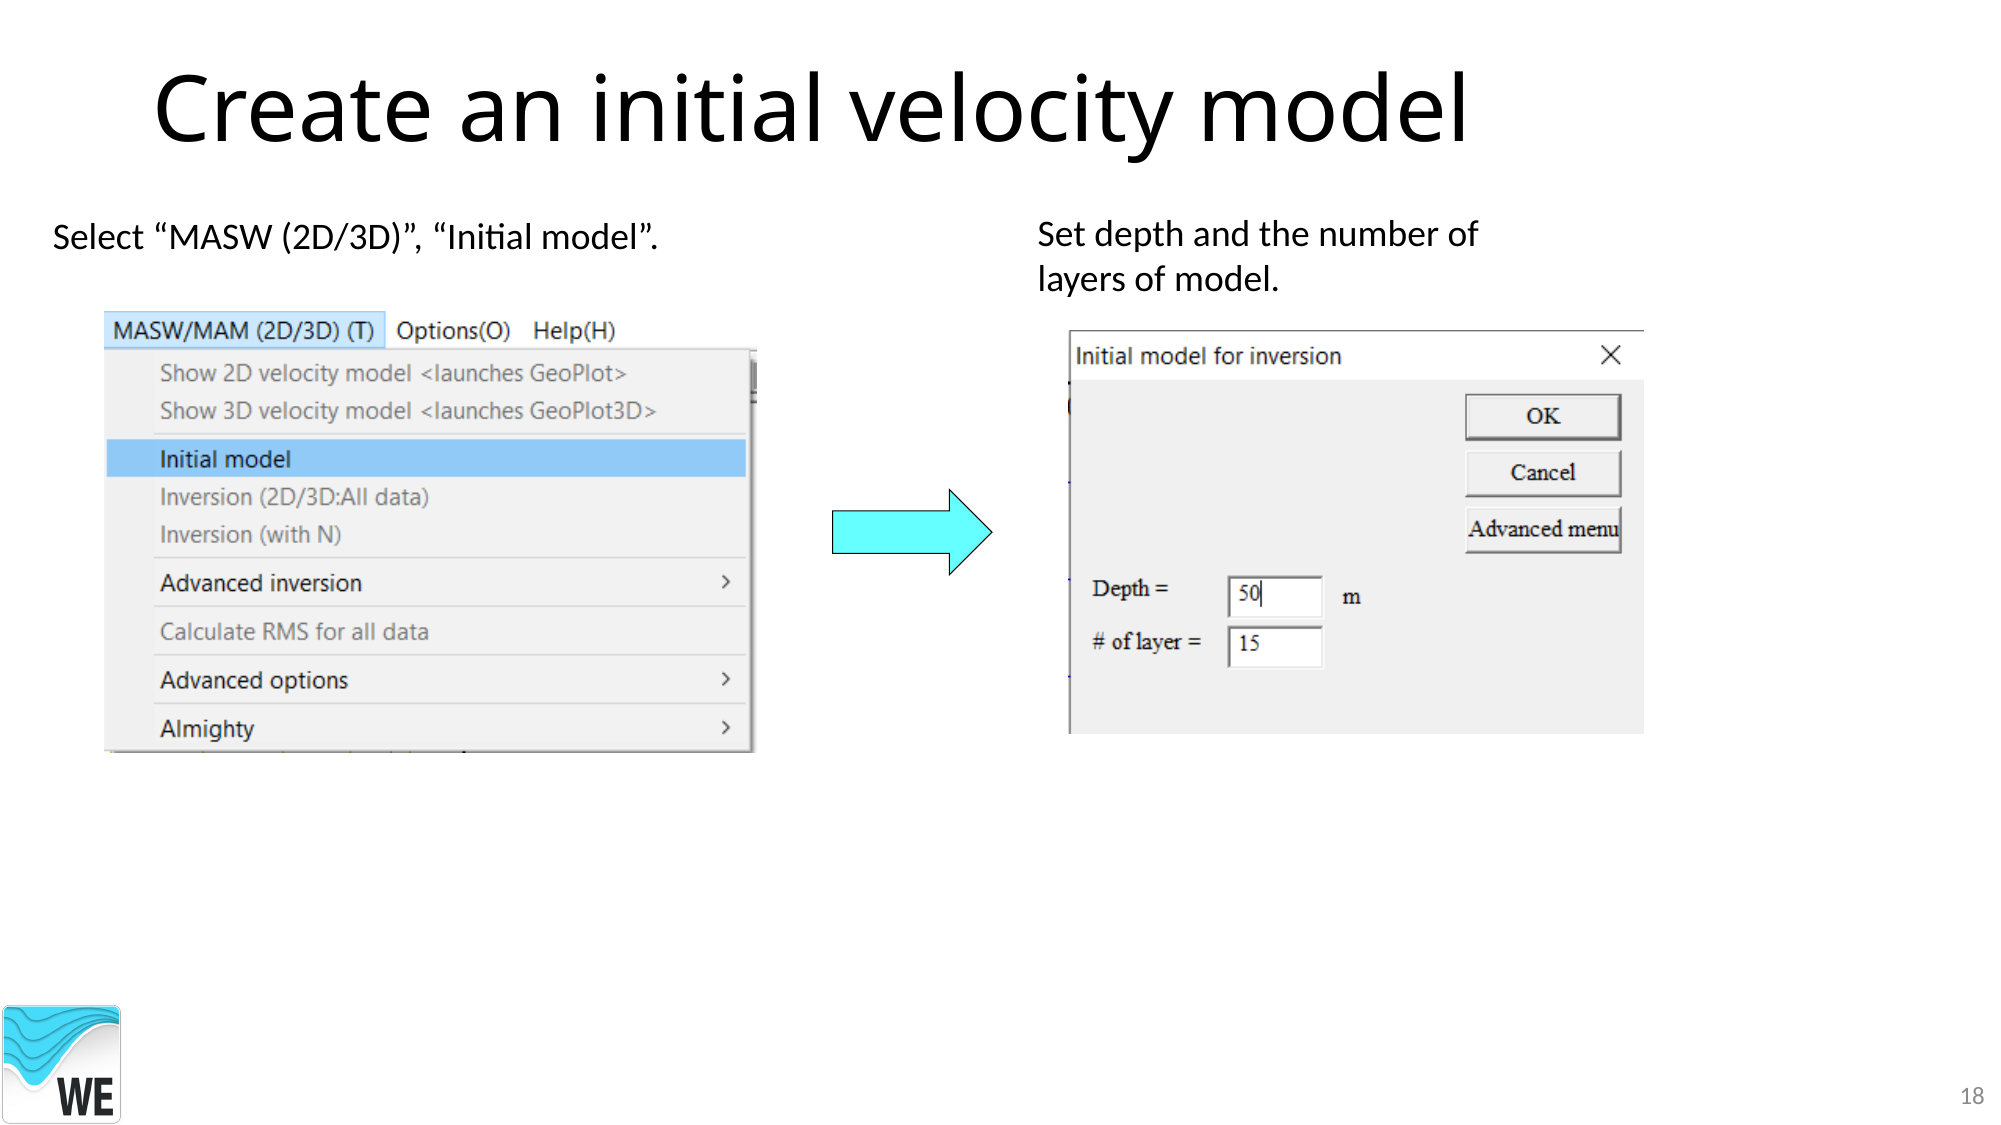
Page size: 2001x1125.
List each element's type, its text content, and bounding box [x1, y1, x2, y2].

picture [1068, 330, 1644, 734]
picture [0, 1003, 122, 1125]
picture [104, 311, 757, 753]
text_box Set depth and the number of layers of model. [1022, 201, 1546, 306]
slide_number 18 [1550, 1065, 2000, 1125]
text_box Select “MASW (2D/3D)”, “Initial model”. [38, 204, 815, 264]
text_box [832, 488, 993, 577]
title Create an initial velocity model [137, 3, 1863, 221]
